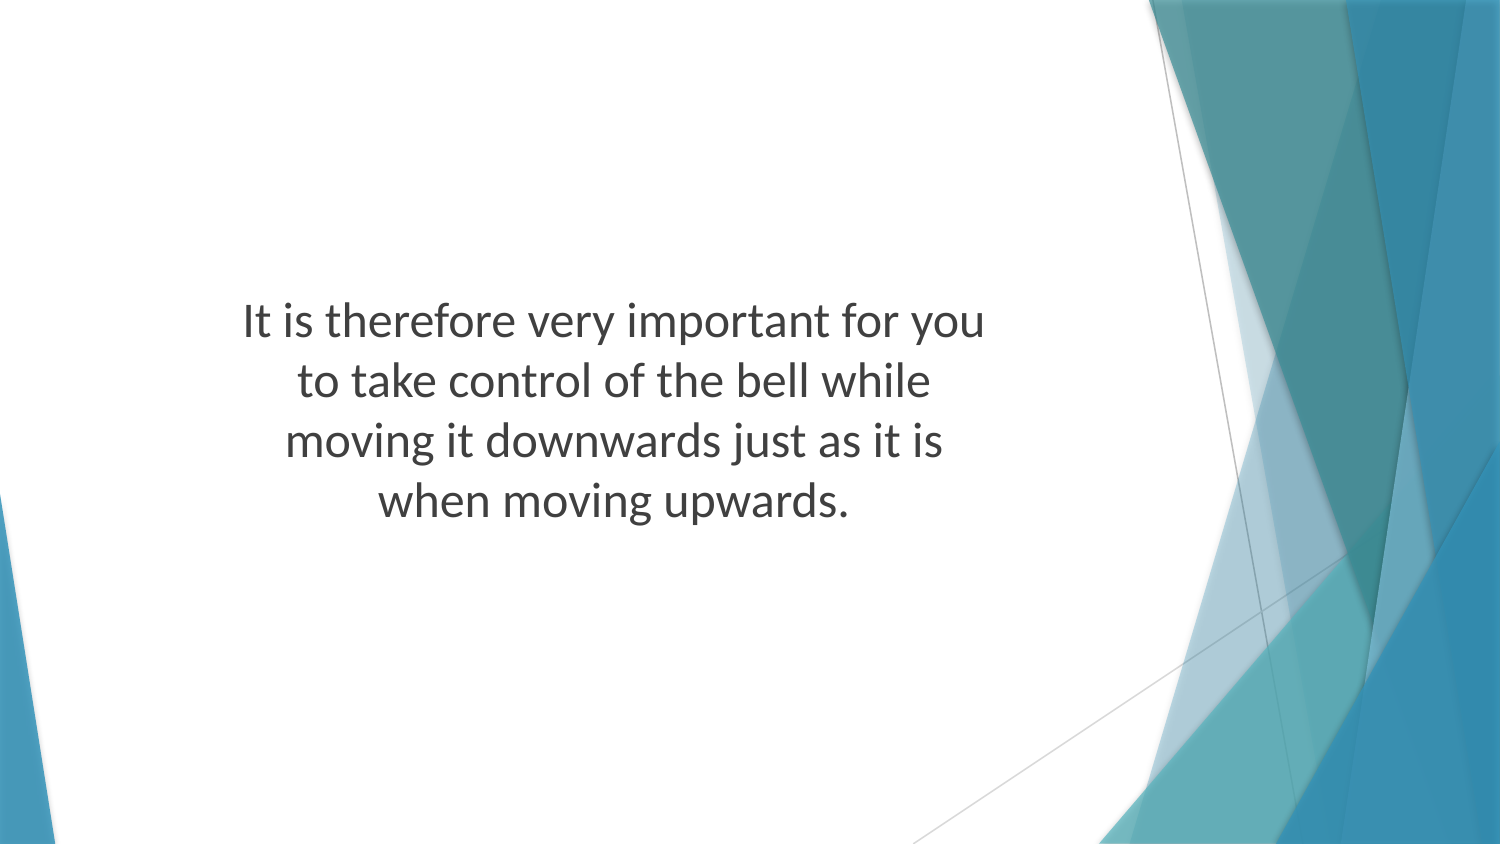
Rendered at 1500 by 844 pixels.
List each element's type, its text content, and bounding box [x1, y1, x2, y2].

list It is therefore very important for you to take control of the bell while moving it downwards just as it is when moving upwards. [218, 280, 1010, 623]
